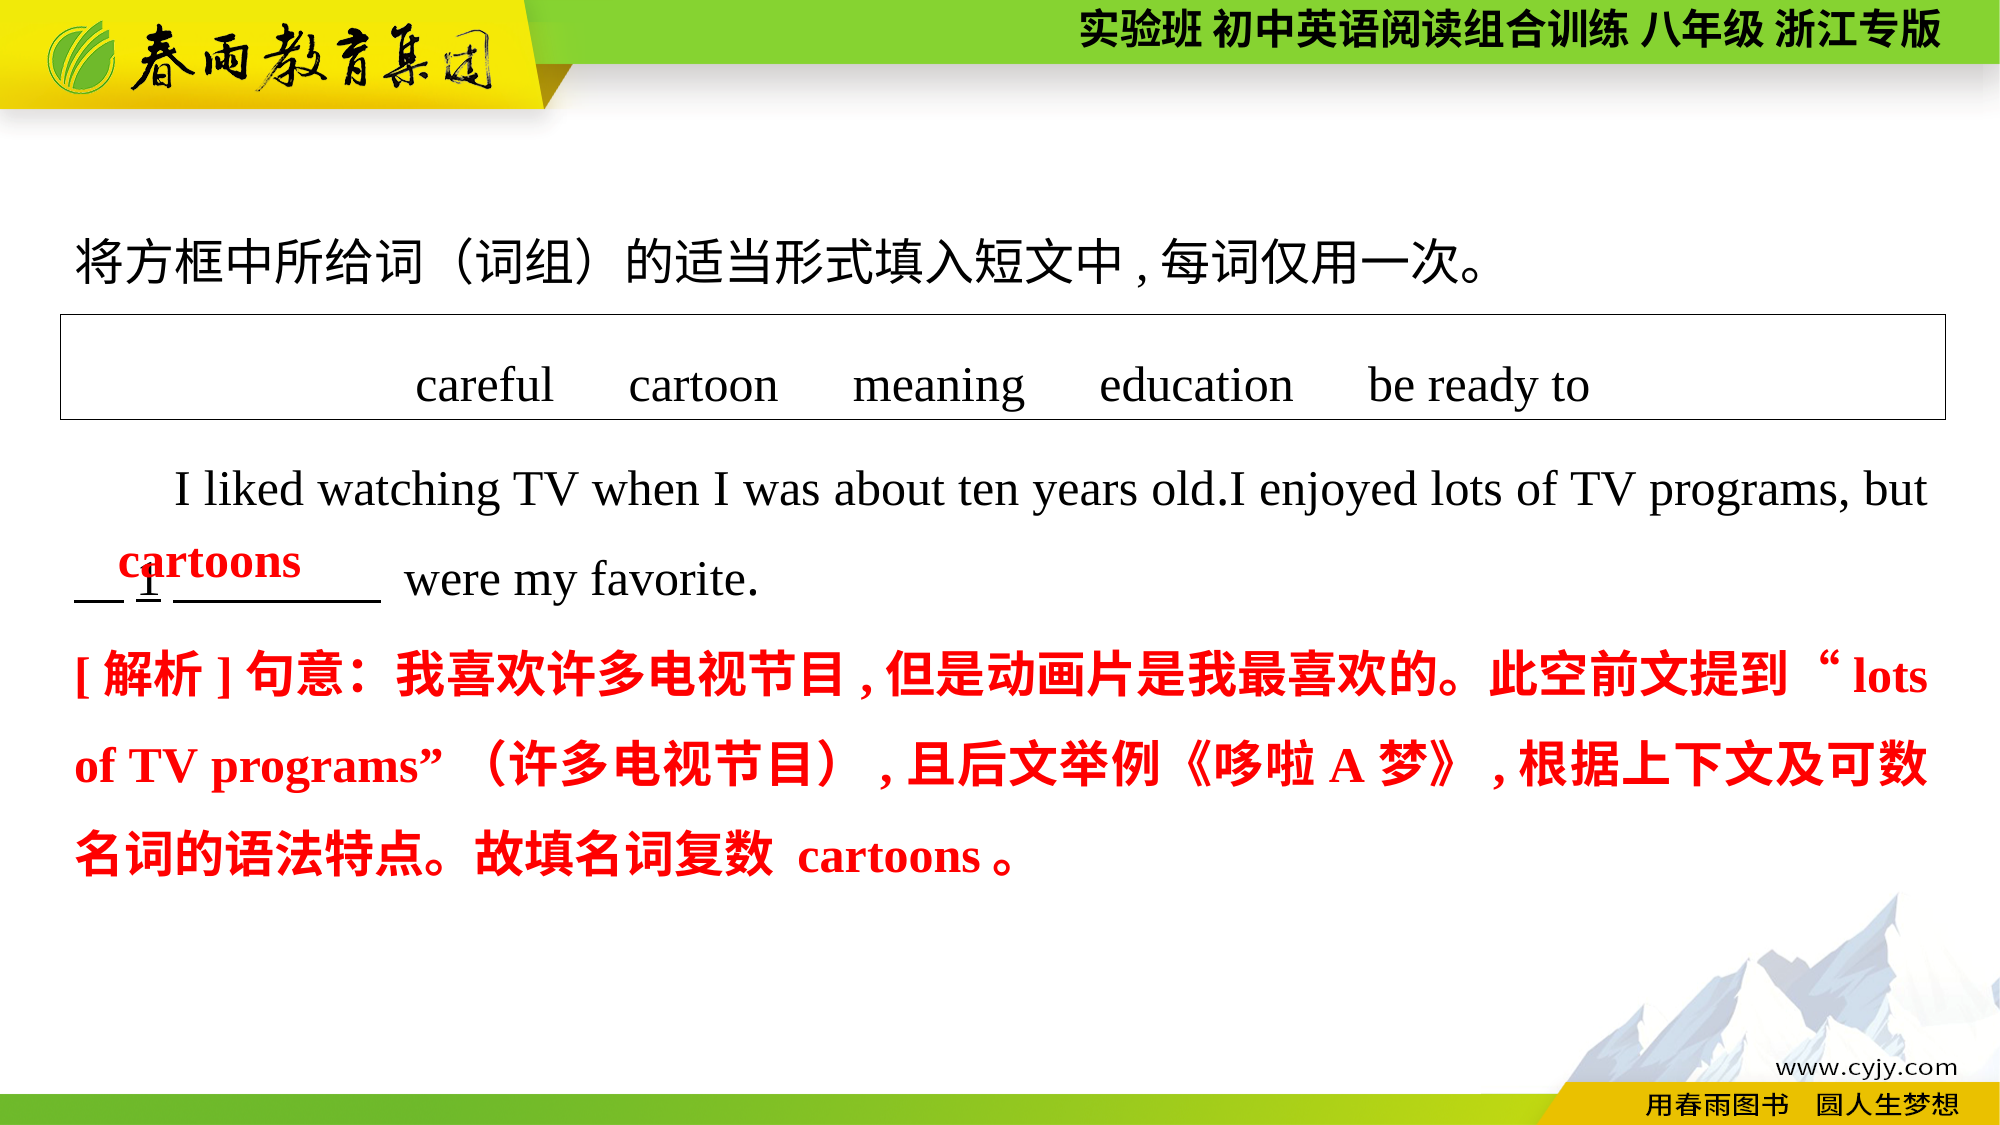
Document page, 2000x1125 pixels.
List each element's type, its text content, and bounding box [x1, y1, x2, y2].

list 将方框中所给词（词组）的适当形式填入短文中,每词仅用一次。 [59, 193, 1944, 288]
picture [0, 0, 2000, 1125]
text_box [解析]句意：我喜欢许多电视节目,但是动画片是我最喜欢的。此空前文提到“lots of TV programs”（许多电视节目）,且后文举例《哆啦A梦》,根据上下文及可数名词的语法特点。故填名词复数 cartoons。 [59, 605, 1944, 891]
text_box I liked watching TV when I was about ten years old.I enjoyed lots of TV programs, but 1 were my favorite. [59, 418, 1944, 605]
text_box cartoons [103, 520, 317, 596]
text_box careful cartoon meaning education be ready to [60, 314, 1946, 420]
